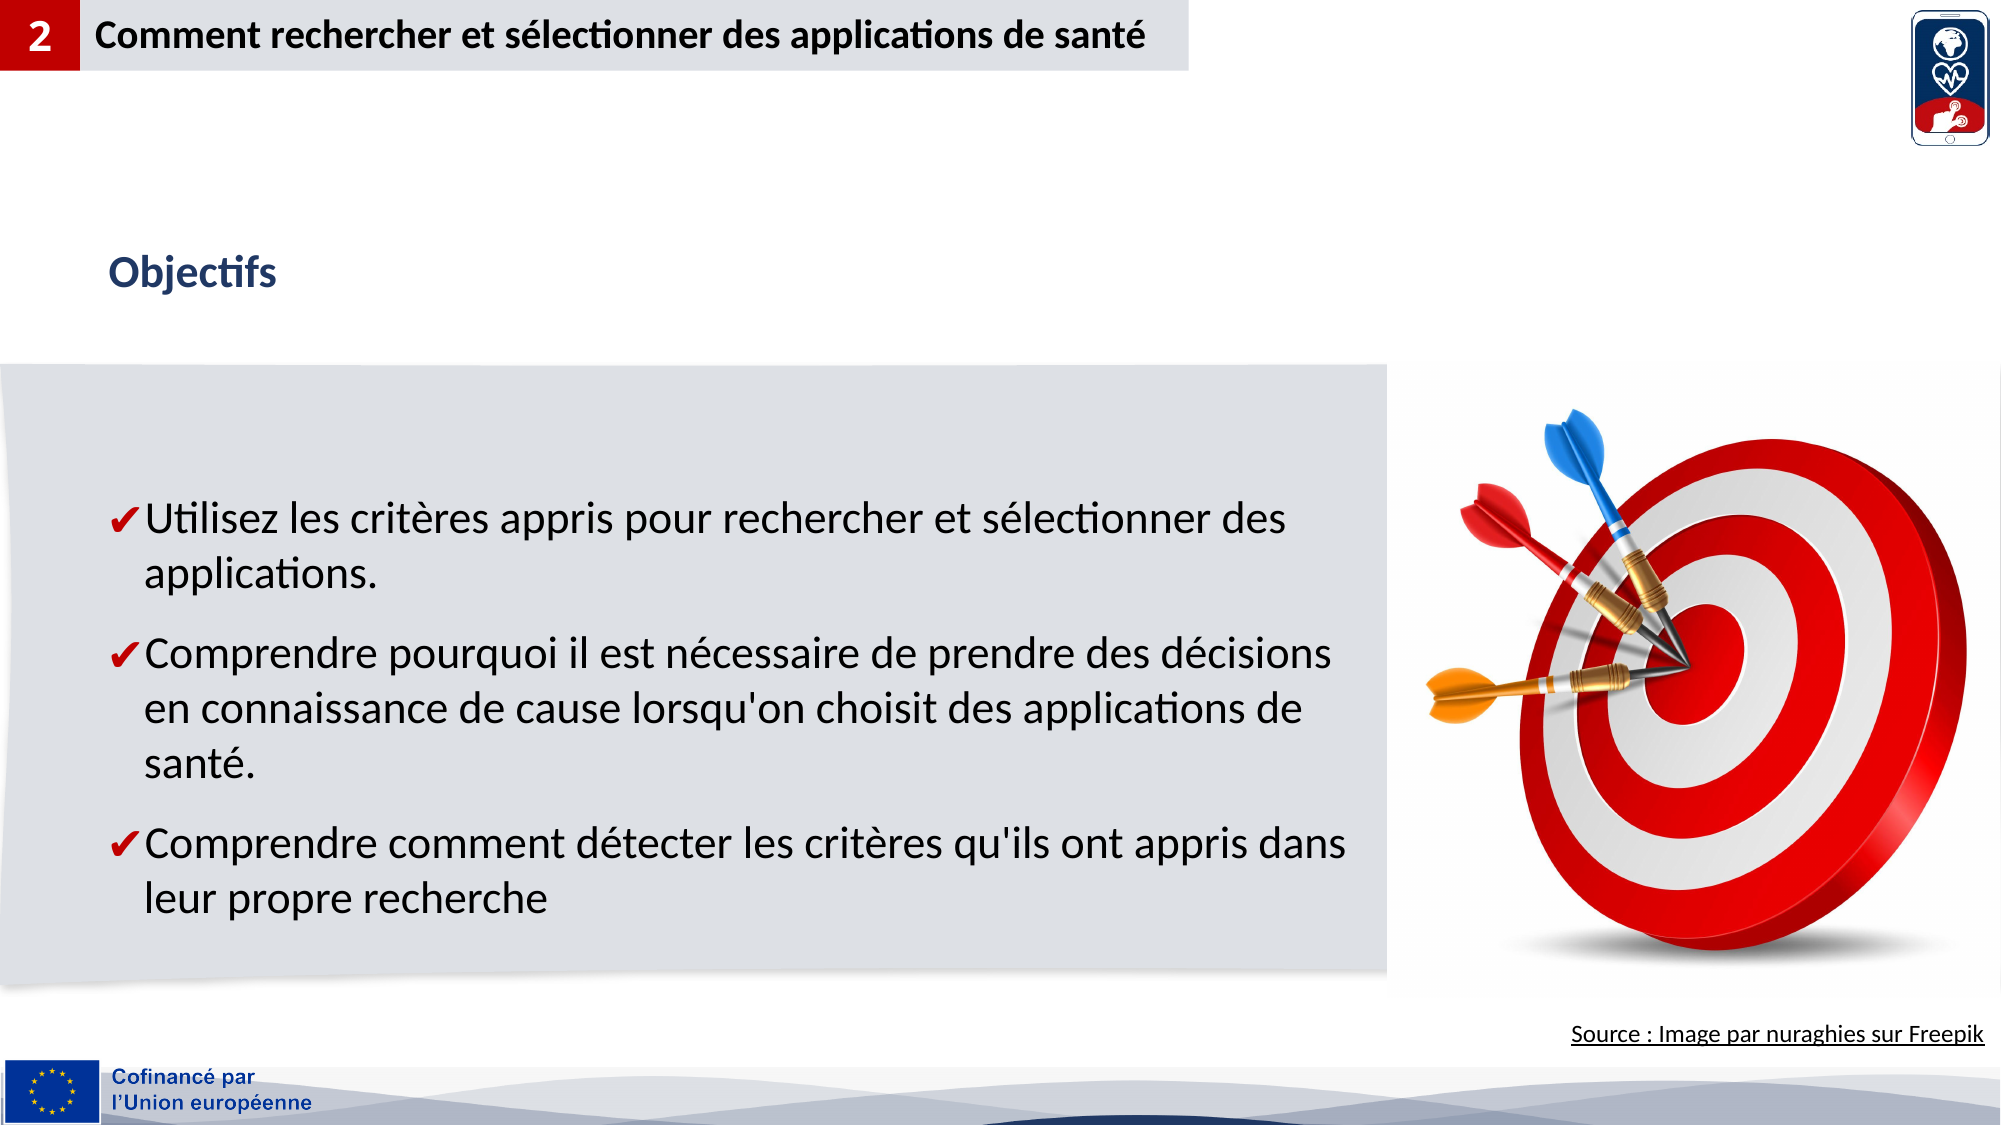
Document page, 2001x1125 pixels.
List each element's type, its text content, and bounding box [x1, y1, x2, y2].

text_box [0, 0, 80, 71]
text_box 2 [13, 2, 84, 68]
title Objectifs [93, 221, 1819, 324]
picture [1387, 361, 2000, 998]
list Utilisez les critères appris pour rechercher et sélectionner des applications. Comprendre pourquoi il est nécessaire de prendre des décisions en connaissance de cause lorsqu'on choisit des applications de santé. Comprendre comment détecter les critères qu'ils ont appris dans leur propre recherche [91, 480, 1382, 986]
text_box Source : Image par nuraghies sur Freepik [1363, 1009, 2000, 1055]
picture [0, 1055, 2001, 1125]
text_box Comment rechercher et sélectionner des applications de santé [80, 0, 1189, 71]
picture [1911, 10, 1990, 146]
